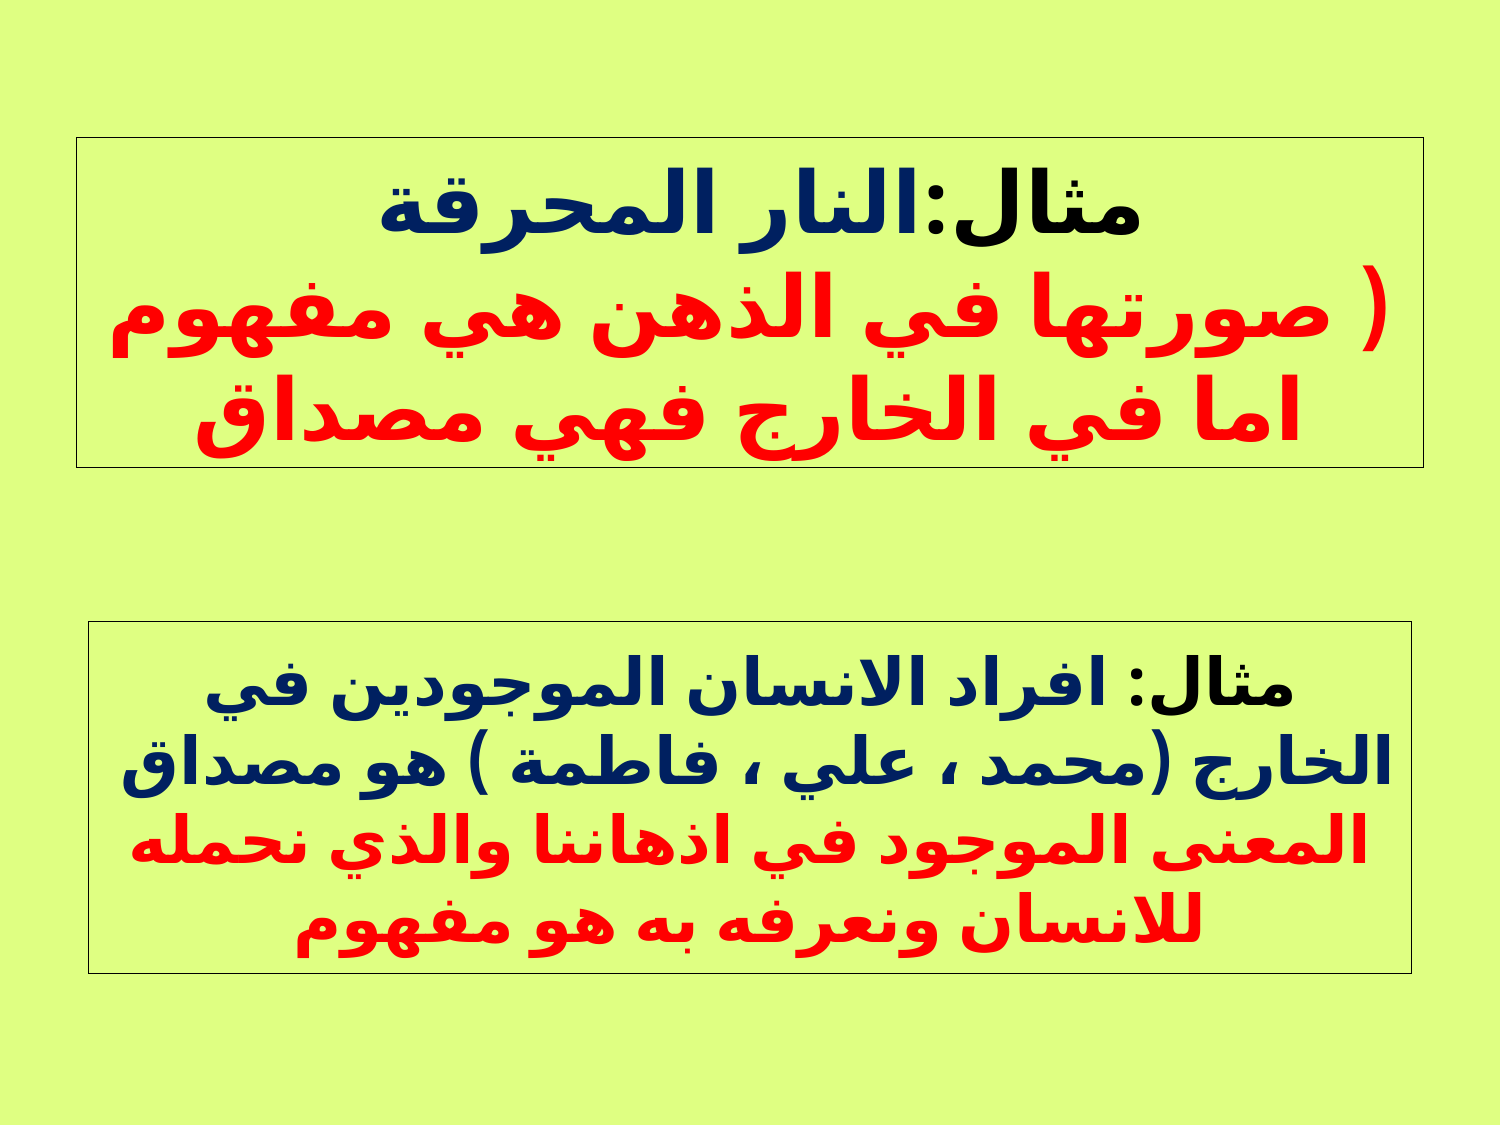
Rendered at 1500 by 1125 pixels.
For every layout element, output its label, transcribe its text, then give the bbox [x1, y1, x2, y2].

title مثال:النار المحرقة ( صورتها في الذهن هي مفهوم اما في الخارج فهي مصداق [76, 137, 1424, 468]
text_box مثال: افراد الانسان الموجودين في الخارج (محمد ، علي ، فاطمة ) هو مصداق المعنى الموجود في اذهاننا والذي نحمله للانسان ونعرفه به هو مفهوم [88, 621, 1412, 974]
